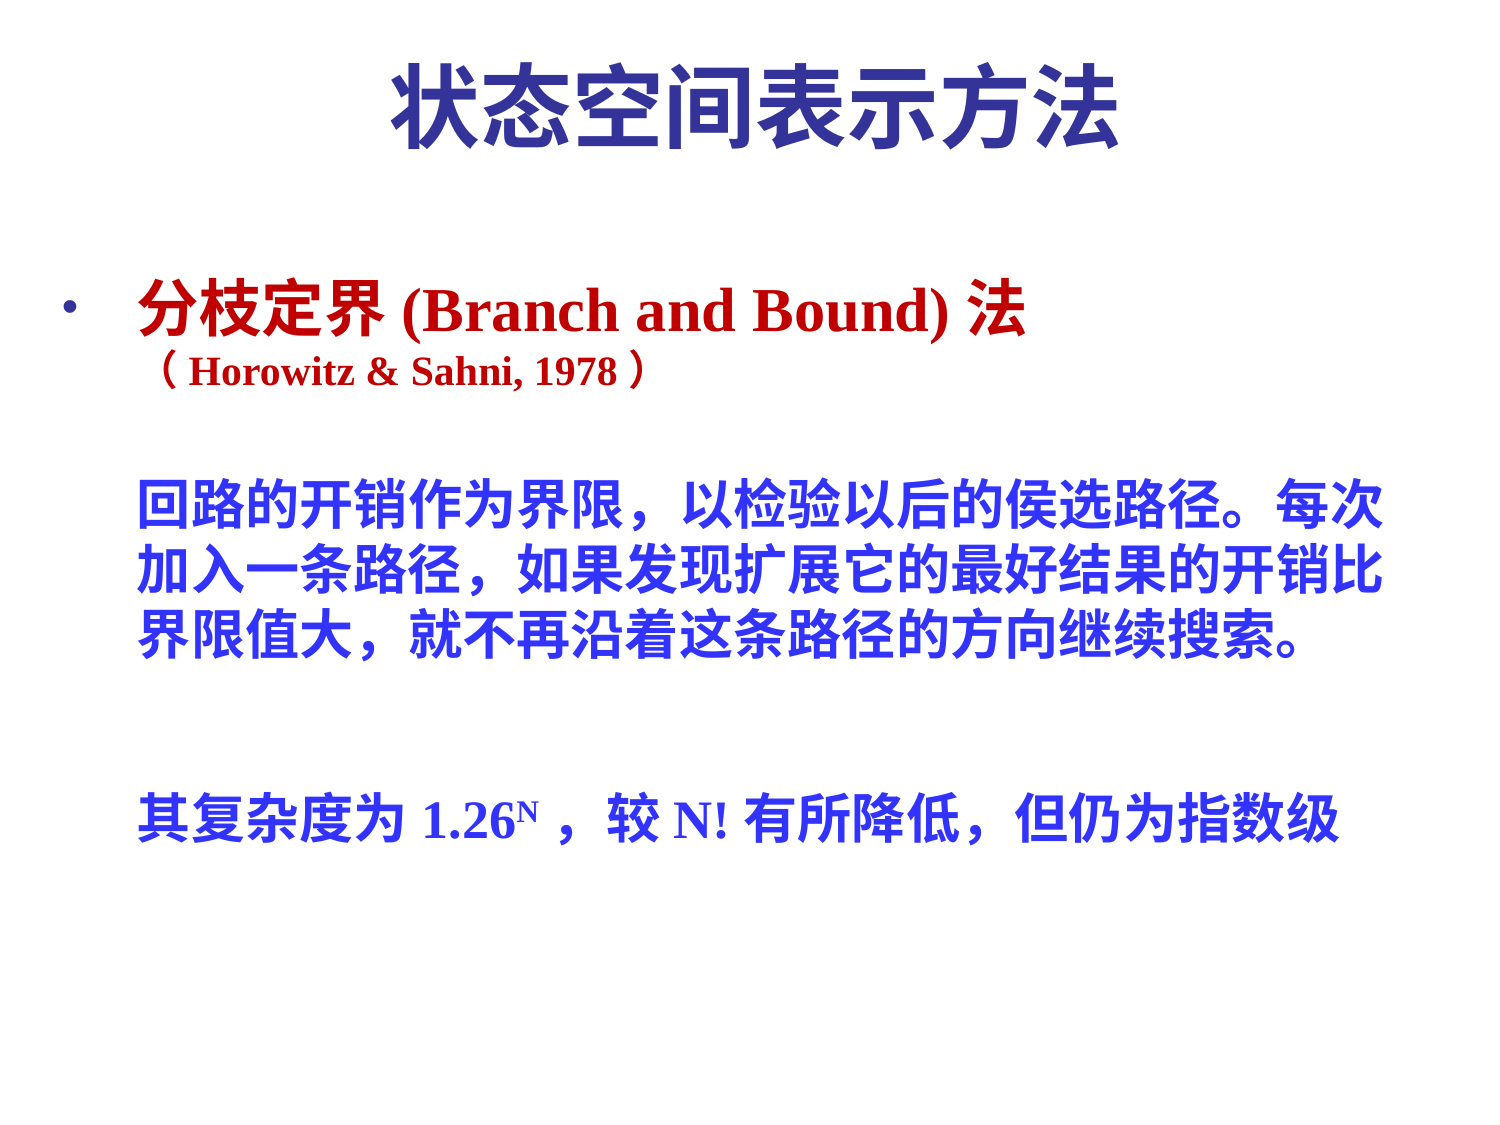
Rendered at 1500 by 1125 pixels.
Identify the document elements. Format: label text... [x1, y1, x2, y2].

text_box 分枝定界(Branch and Bound)法 （Horowitz & Sahni, 1978） 回路的开销作为界限，以检验以后的侯选路径。每次加入一条路径，如果发现扩展它的最好结果的开销比界限值大，就不再沿着这条路径的方向继续搜索。 其复杂度为1.26N，较N!有所降低，但仍为指数级 [47, 261, 1412, 957]
text_box 状态空间表示方法 [177, 42, 1335, 168]
